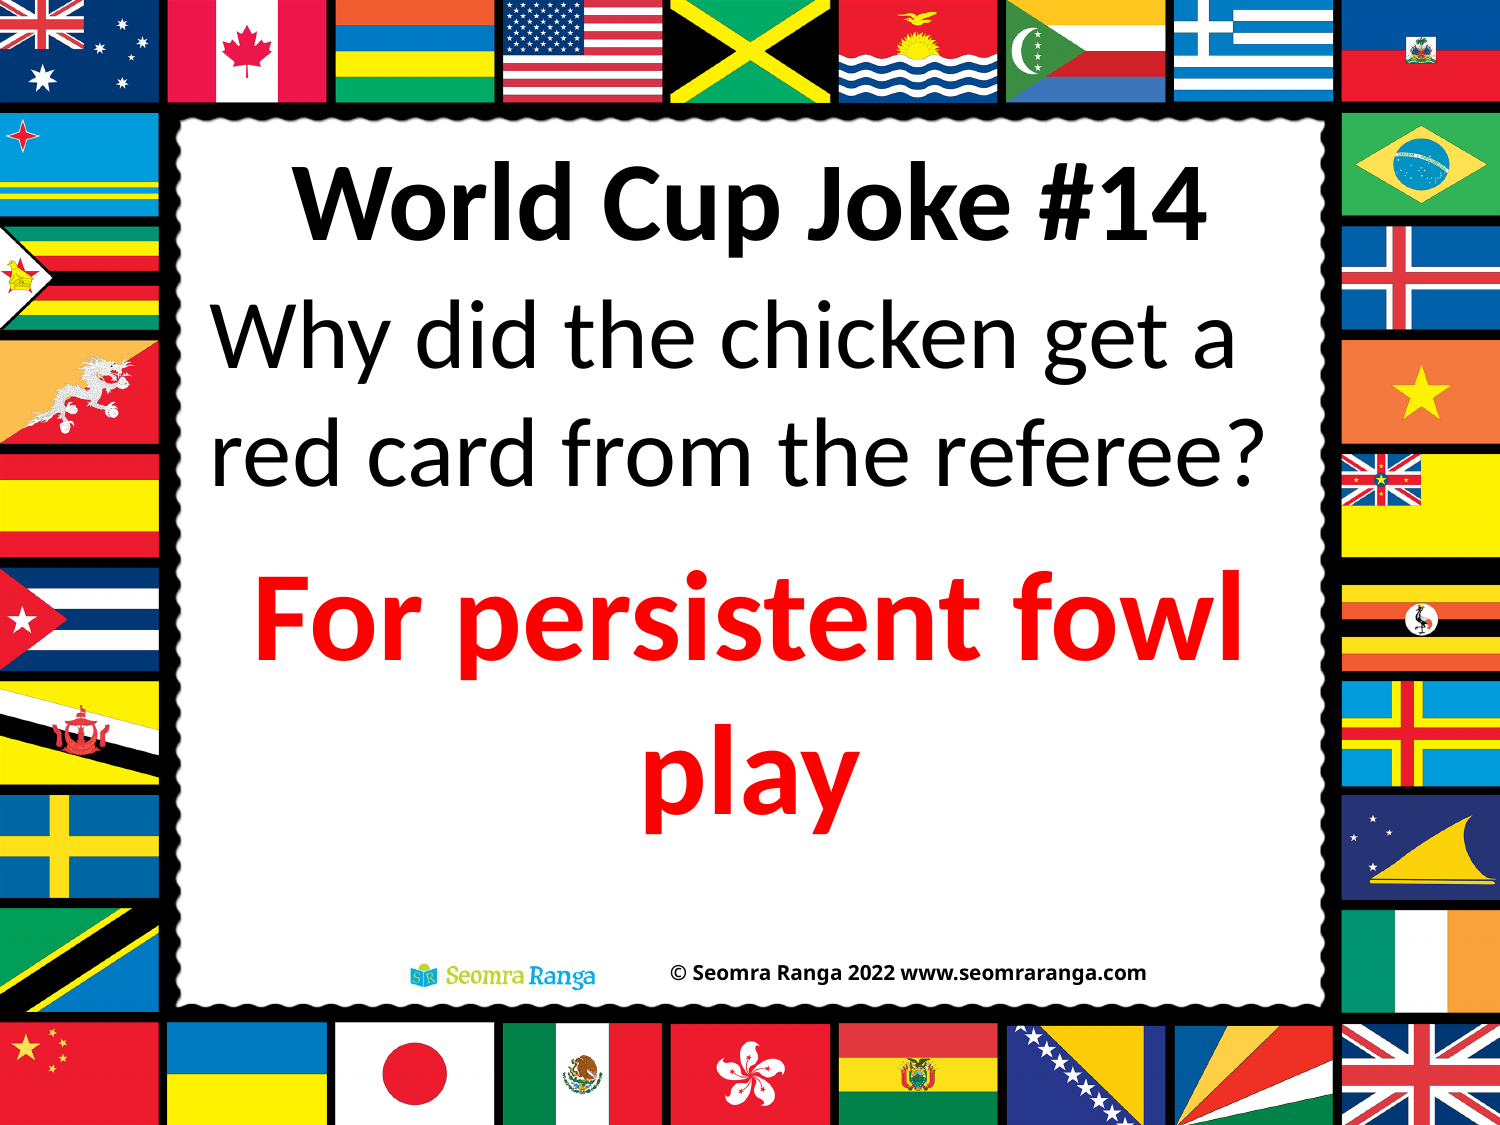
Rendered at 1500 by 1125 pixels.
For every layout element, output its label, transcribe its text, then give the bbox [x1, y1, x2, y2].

title World Cup Joke #14 [183, 101, 1317, 290]
text_box © Seomra Ranga 2022 www.seomraranga.com [631, 953, 1187, 993]
list Why did the chicken get a red card from the referee? For persistent fowl play [194, 261, 1306, 953]
picture [10, 122, 36, 150]
picture [0, 0, 1500, 1125]
